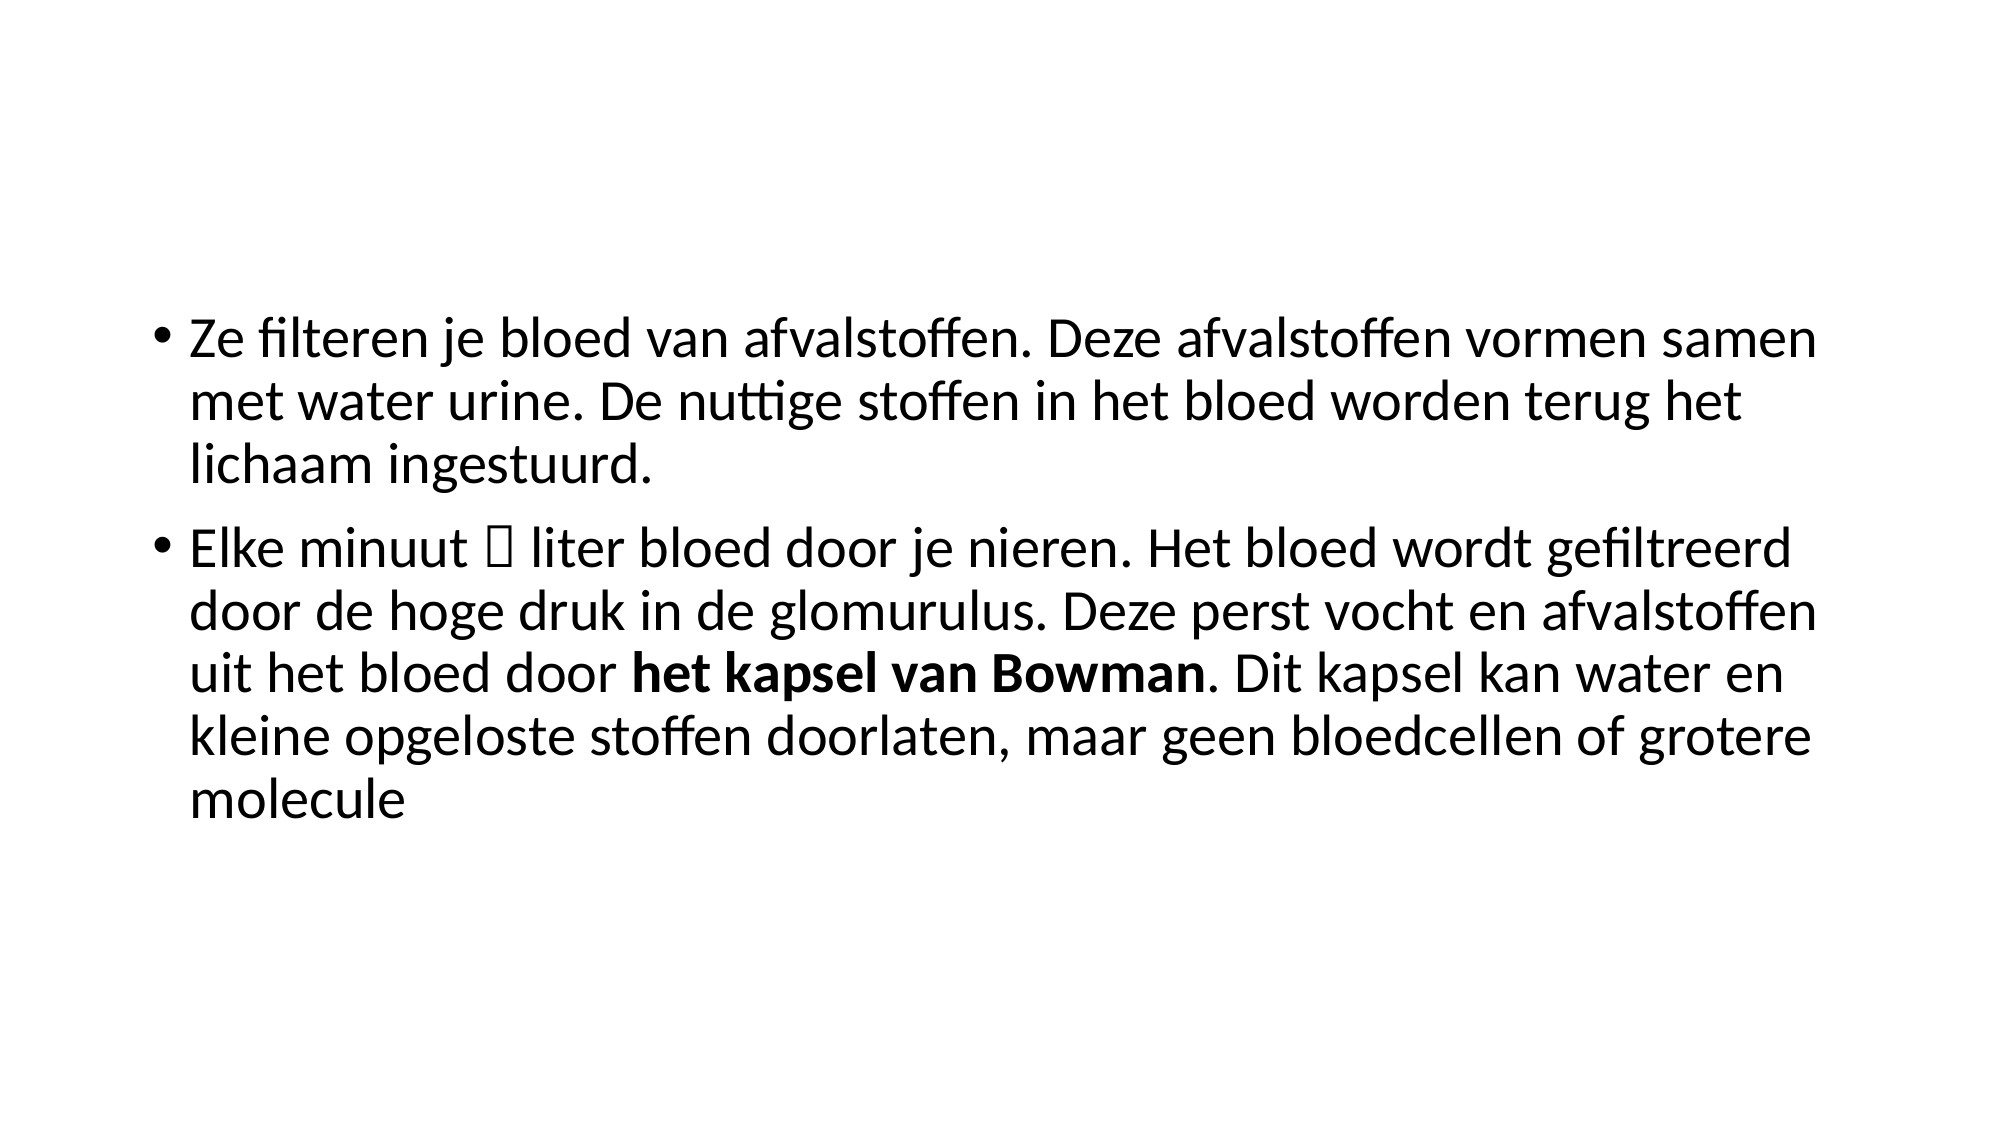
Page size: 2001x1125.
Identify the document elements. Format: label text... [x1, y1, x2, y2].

list Ze filteren je bloed van afvalstoffen. Deze afvalstoffen vormen samen met water urine. De nuttige stoffen in het bloed worden terug het lichaam ingestuurd. Elke minuut  liter bloed door je nieren. Het bloed wordt gefiltreerd door de hoge druk in de glomurulus. Deze perst vocht en afvalstoffen uit het bloed door het kapsel van Bowman. Dit kapsel kan water en kleine opgeloste stoffen doorlaten, maar geen bloedcellen of grotere molecule [137, 299, 1863, 1014]
